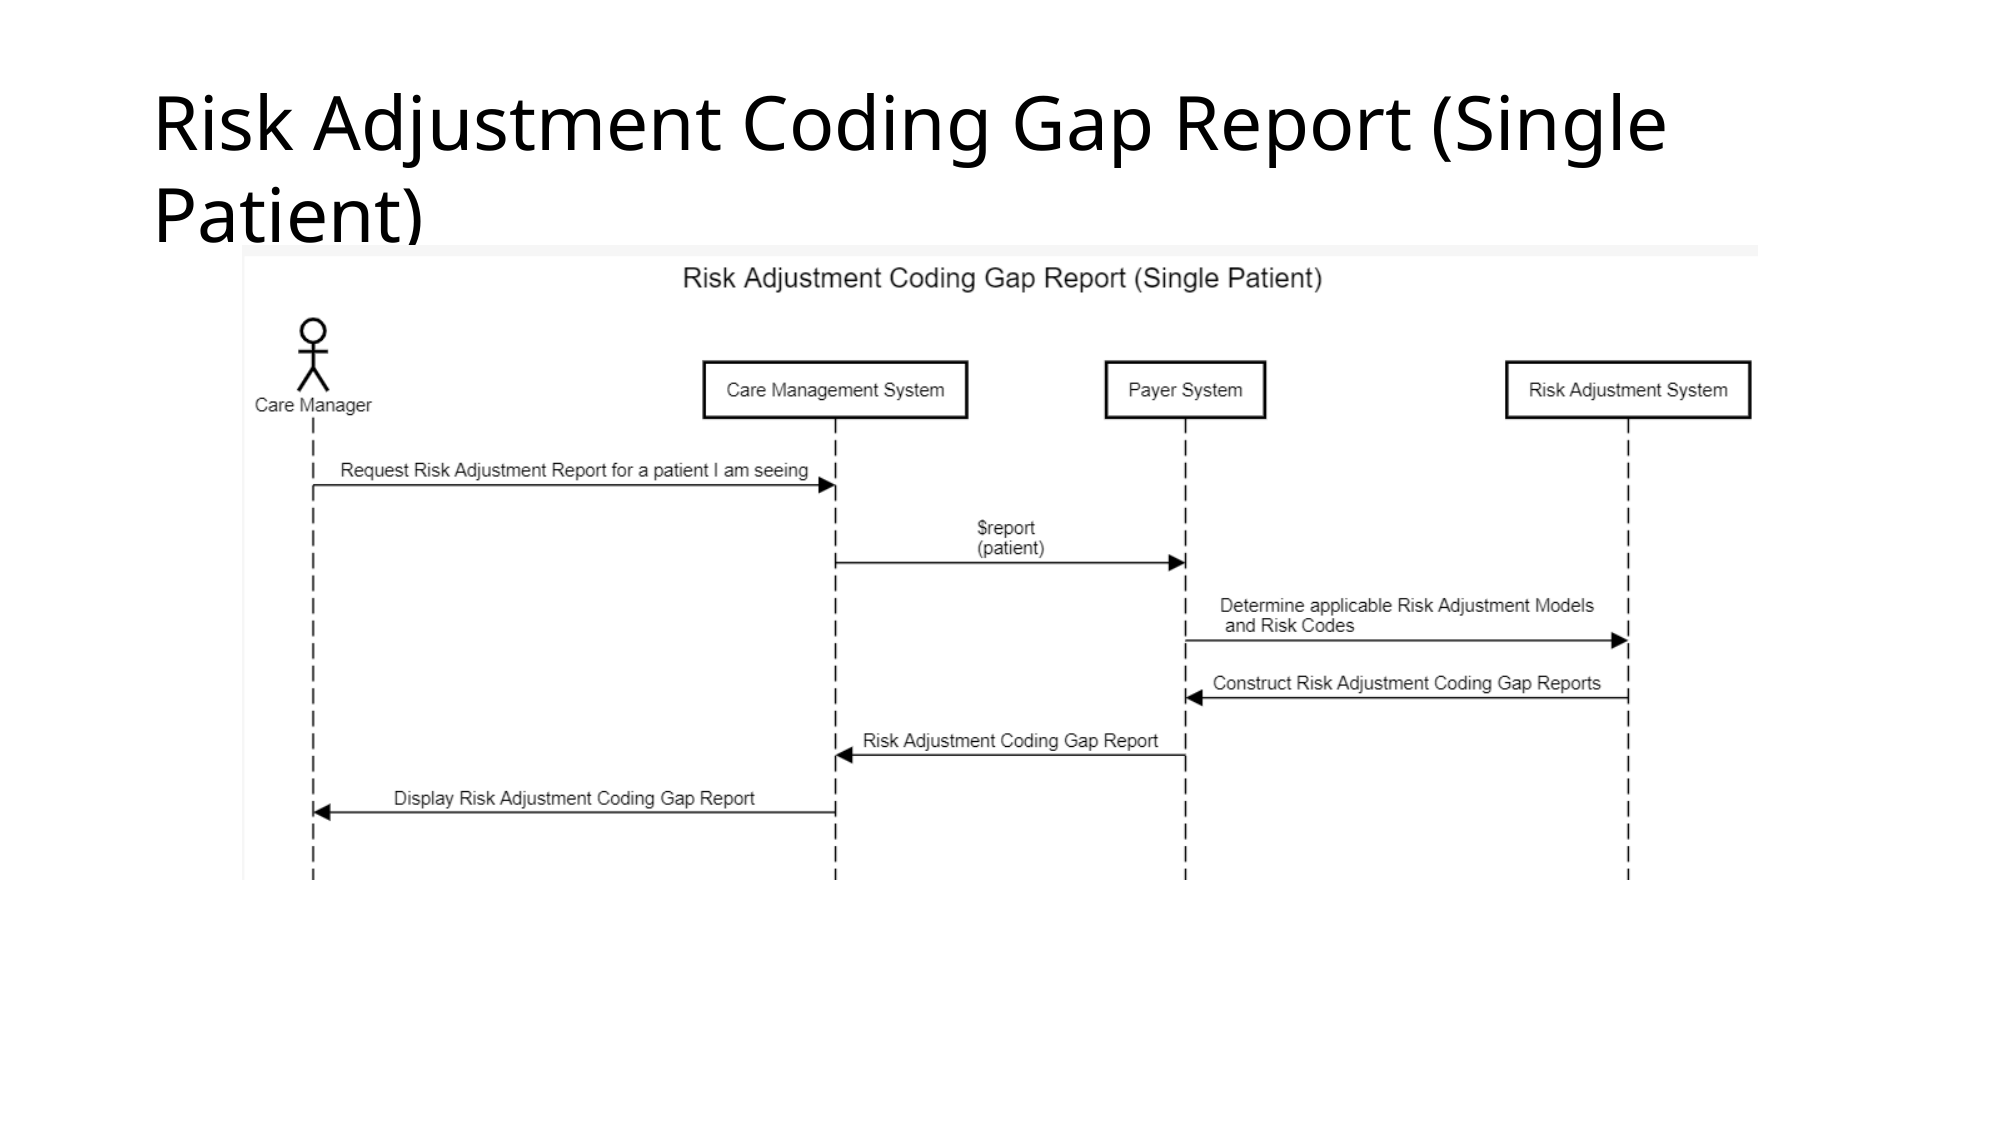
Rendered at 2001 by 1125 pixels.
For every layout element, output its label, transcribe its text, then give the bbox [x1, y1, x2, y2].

title Risk Adjustment Coding Gap Report (Single Patient) [137, 59, 1863, 278]
picture [242, 245, 1758, 880]
